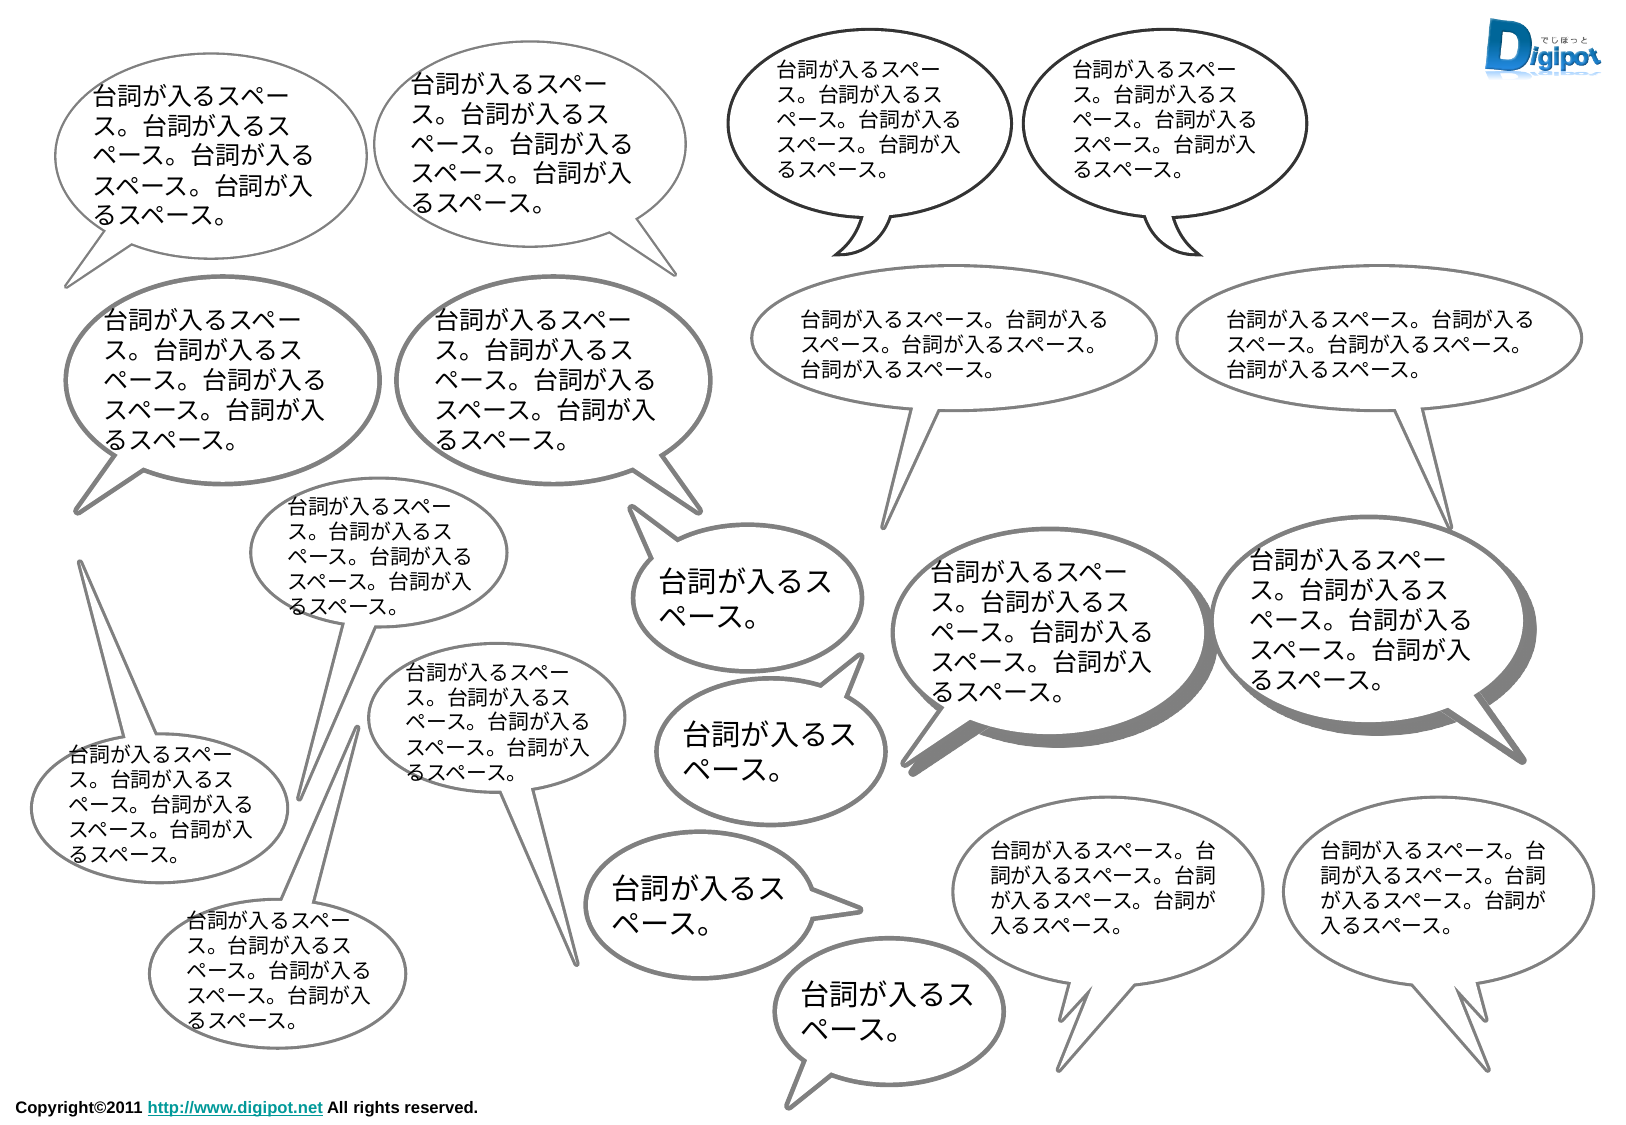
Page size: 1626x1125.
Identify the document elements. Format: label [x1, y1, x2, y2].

text_box [587, 834, 848, 976]
text_box [658, 657, 884, 823]
picture [1485, 18, 1602, 82]
text_box [375, 42, 685, 275]
text_box [1285, 798, 1593, 1078]
text_box [729, 30, 1010, 254]
text_box [150, 727, 405, 1047]
text_box [370, 644, 624, 964]
text_box [252, 479, 506, 727]
text_box [32, 562, 287, 882]
text_box [56, 54, 366, 287]
text_box [895, 531, 1205, 764]
text_box [68, 278, 378, 511]
text_box [623, 515, 860, 669]
text_box [954, 798, 1262, 1078]
text_box [1214, 519, 1524, 752]
text_box [753, 267, 1155, 528]
text_box [1178, 267, 1581, 528]
text_box [777, 940, 1002, 1106]
text_box [1024, 30, 1306, 254]
text_box [398, 278, 708, 511]
